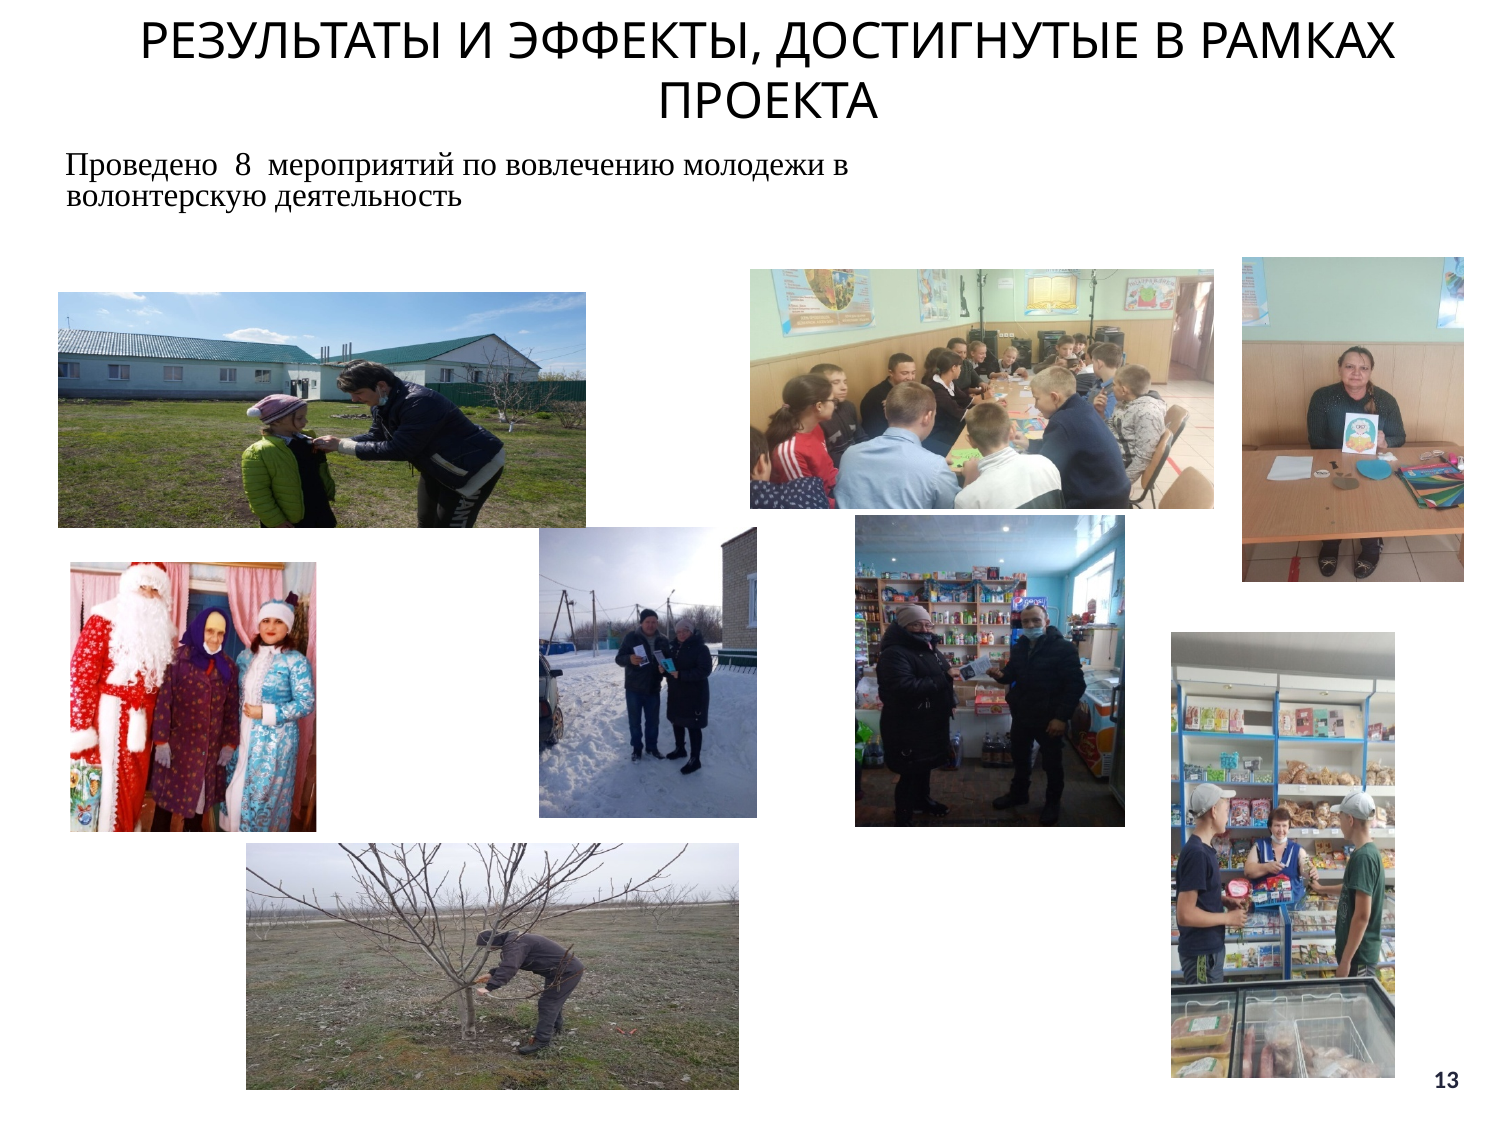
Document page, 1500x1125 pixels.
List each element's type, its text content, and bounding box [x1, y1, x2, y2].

text_box РЕЗУЛЬТАТЫ И ЭФФЕКТЫ, ДОСТИГНУТЫЕ В РАМКАХ ПРОЕКТА [53, 1, 1483, 137]
picture [245, 843, 739, 1090]
picture [70, 562, 317, 832]
slide_number 13 [1417, 1054, 1475, 1102]
picture [855, 515, 1126, 828]
picture [749, 269, 1214, 509]
picture [1171, 632, 1395, 1078]
text_box Проведено 8 мероприятий по вовлечению молодежи в волонтерскую деятельность [50, 144, 963, 221]
picture [1241, 257, 1464, 582]
picture [58, 292, 758, 819]
